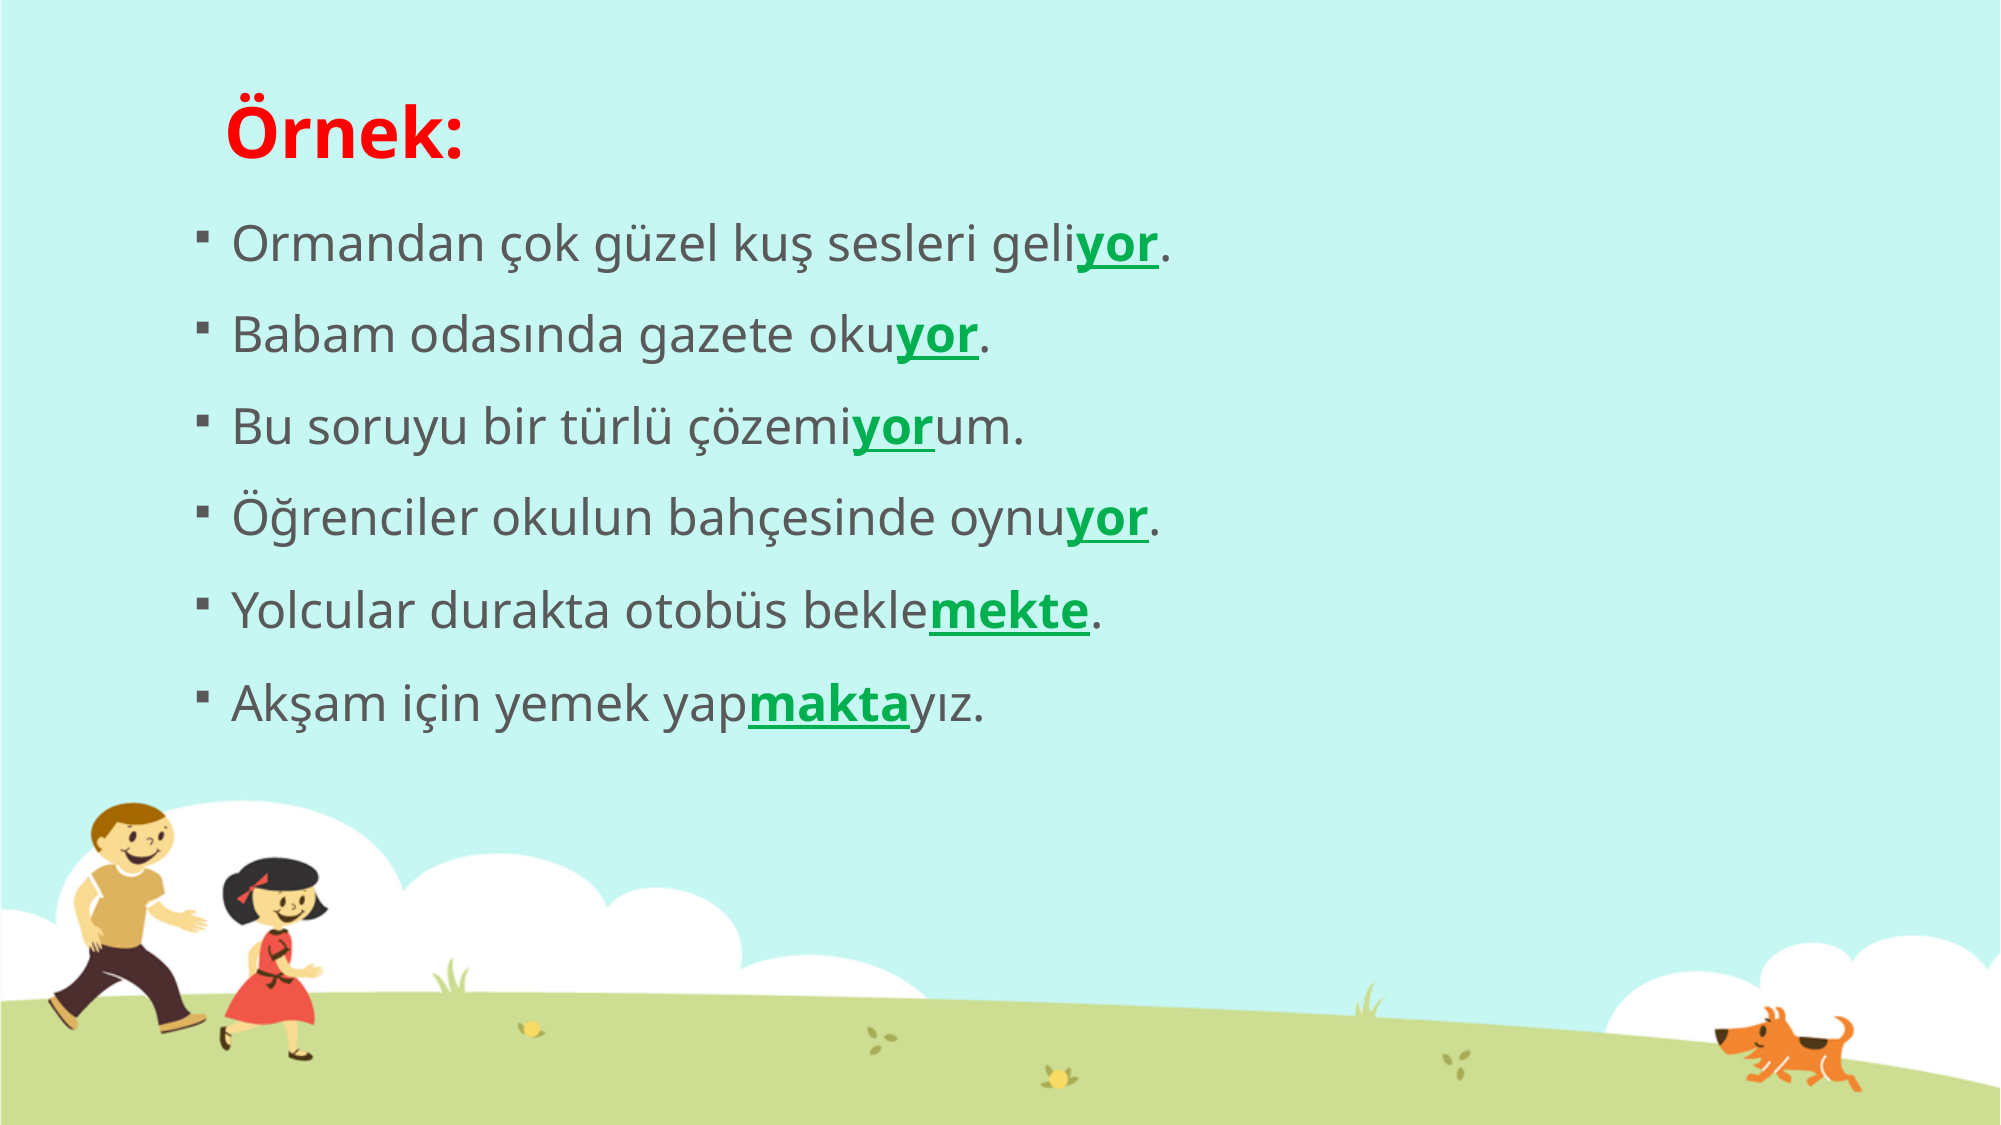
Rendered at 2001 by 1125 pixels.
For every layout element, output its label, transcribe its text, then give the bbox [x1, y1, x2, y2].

text_box Yolcular durakta otobüs beklemekte. [171, 577, 1245, 669]
title Örnek: [209, 81, 483, 182]
text_box Akşam için yemek yapmaktayız. [171, 670, 1245, 762]
picture [0, 0, 2001, 1125]
text_box Bu soruyu bir türlü çözemiyorum. [171, 394, 1959, 486]
text_box Babam odasında gazete okuyor. [171, 301, 1829, 393]
text_box Öğrenciler okulun bahçesinde oynuyor. [171, 485, 1829, 577]
text_box Ormandan çok güzel kuş sesleri geliyor. [171, 210, 1829, 301]
